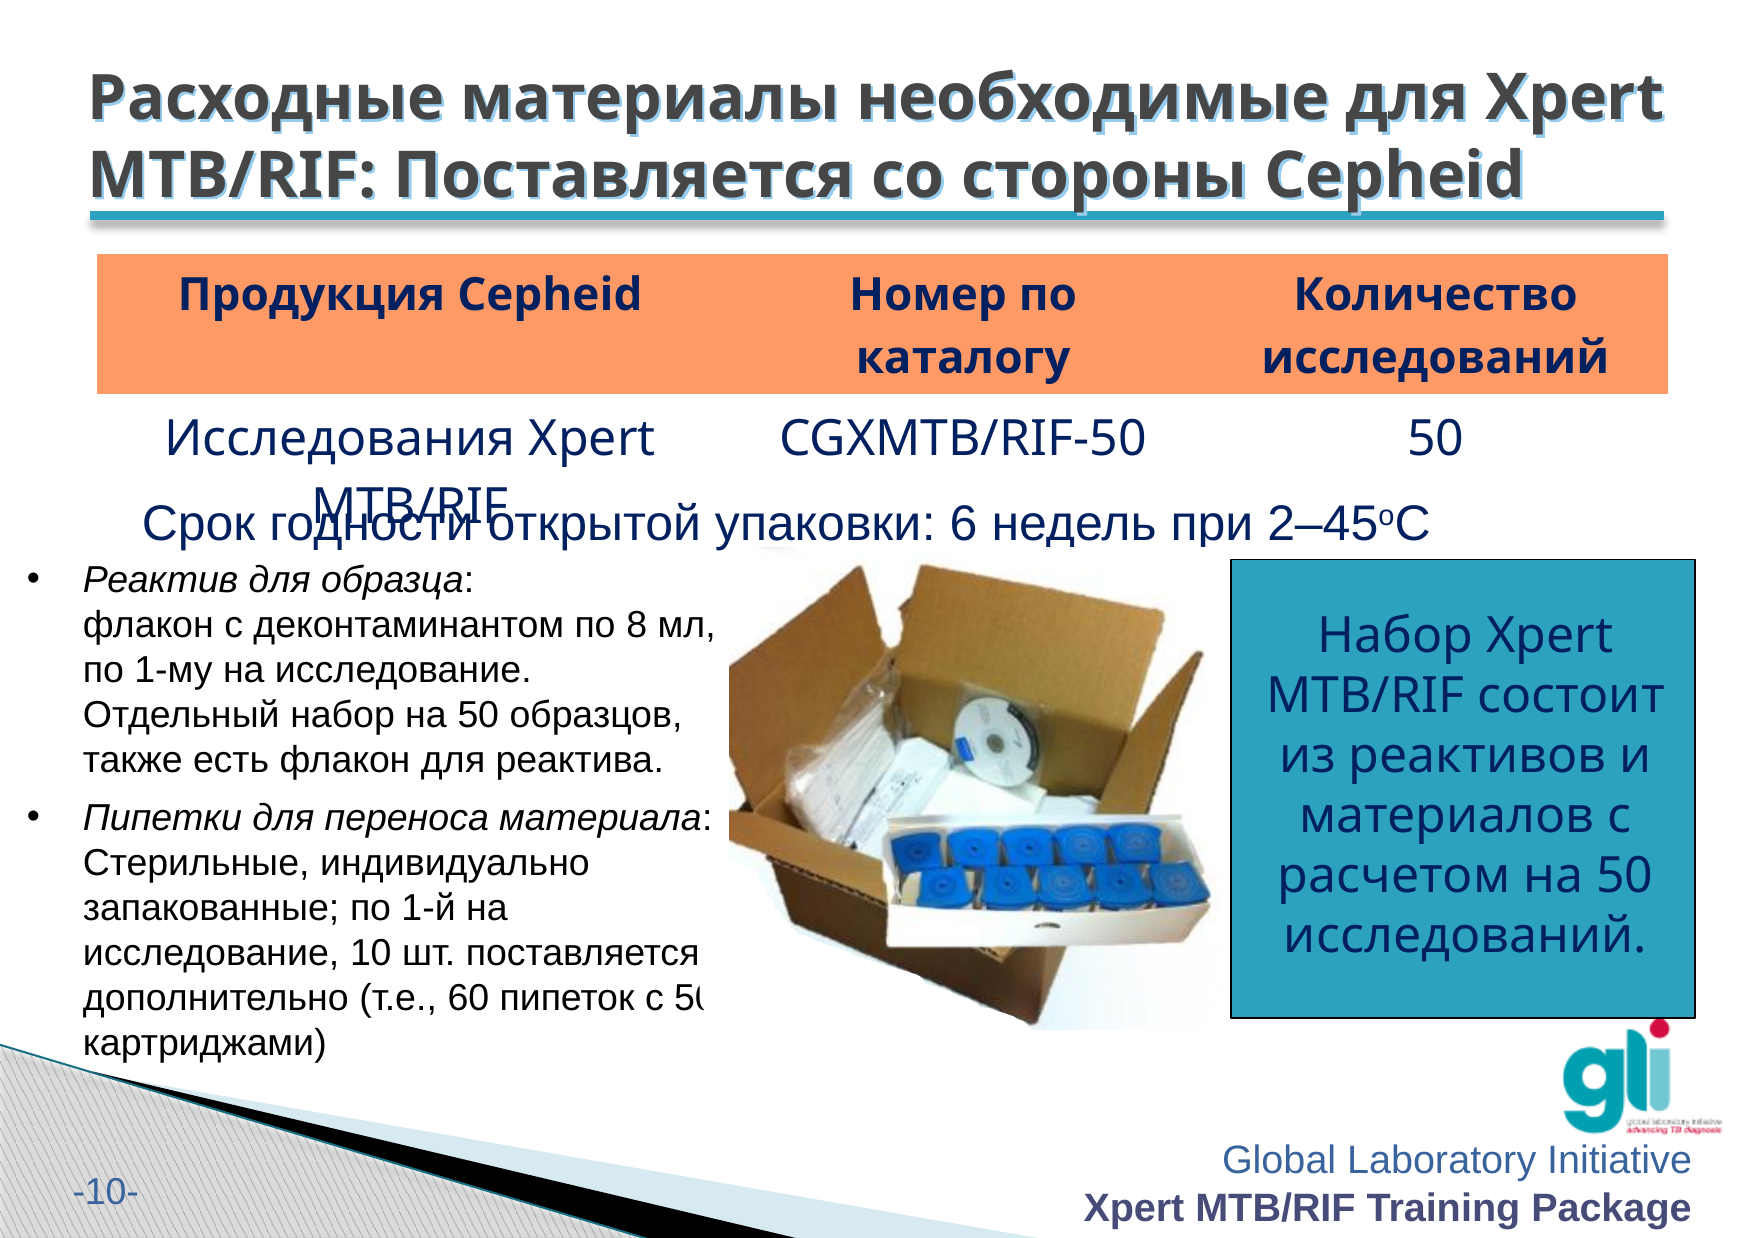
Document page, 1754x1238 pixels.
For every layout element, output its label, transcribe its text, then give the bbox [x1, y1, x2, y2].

table_header Продукция Cepheid [97, 254, 723, 394]
text_box [1231, 559, 1696, 1019]
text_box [700, 547, 1220, 1049]
text_box Реактив для образца: флакон с деконтаминантом по 8 мл, по 1-му на исследование. Отдельный набор на 50 образцов, также есть флакон для реактива. Пипетки для переноса материала: Стерильные, индивидуально запакованные; по 1-й на исследование, 10 шт. поставляется дополнительно (т.е., 60 пипеток с 50 картриджами) [11, 547, 735, 1116]
table_cell CGXMTB/RIF-50 [723, 394, 1203, 482]
table_header Номер по каталогу [723, 254, 1203, 394]
text_box Набор Xpert MTB/RIF состоит из реактивов и материалов с расчетом на 50 исследований. [1239, 595, 1692, 970]
table_cell 50 [1203, 394, 1668, 546]
table_cell Исследования Xpert MTB/RIF [97, 394, 723, 546]
table_header Количество исследований [1203, 254, 1668, 394]
picture [1553, 1011, 1727, 1139]
text_box Срок годности открытой упаковки: 6 недель при 2–45oC [126, 482, 1574, 558]
title Расходные материалы необходимые для Xpert MTB/RIF: Поставляется со стороны Cepheid [87, 49, 1666, 216]
